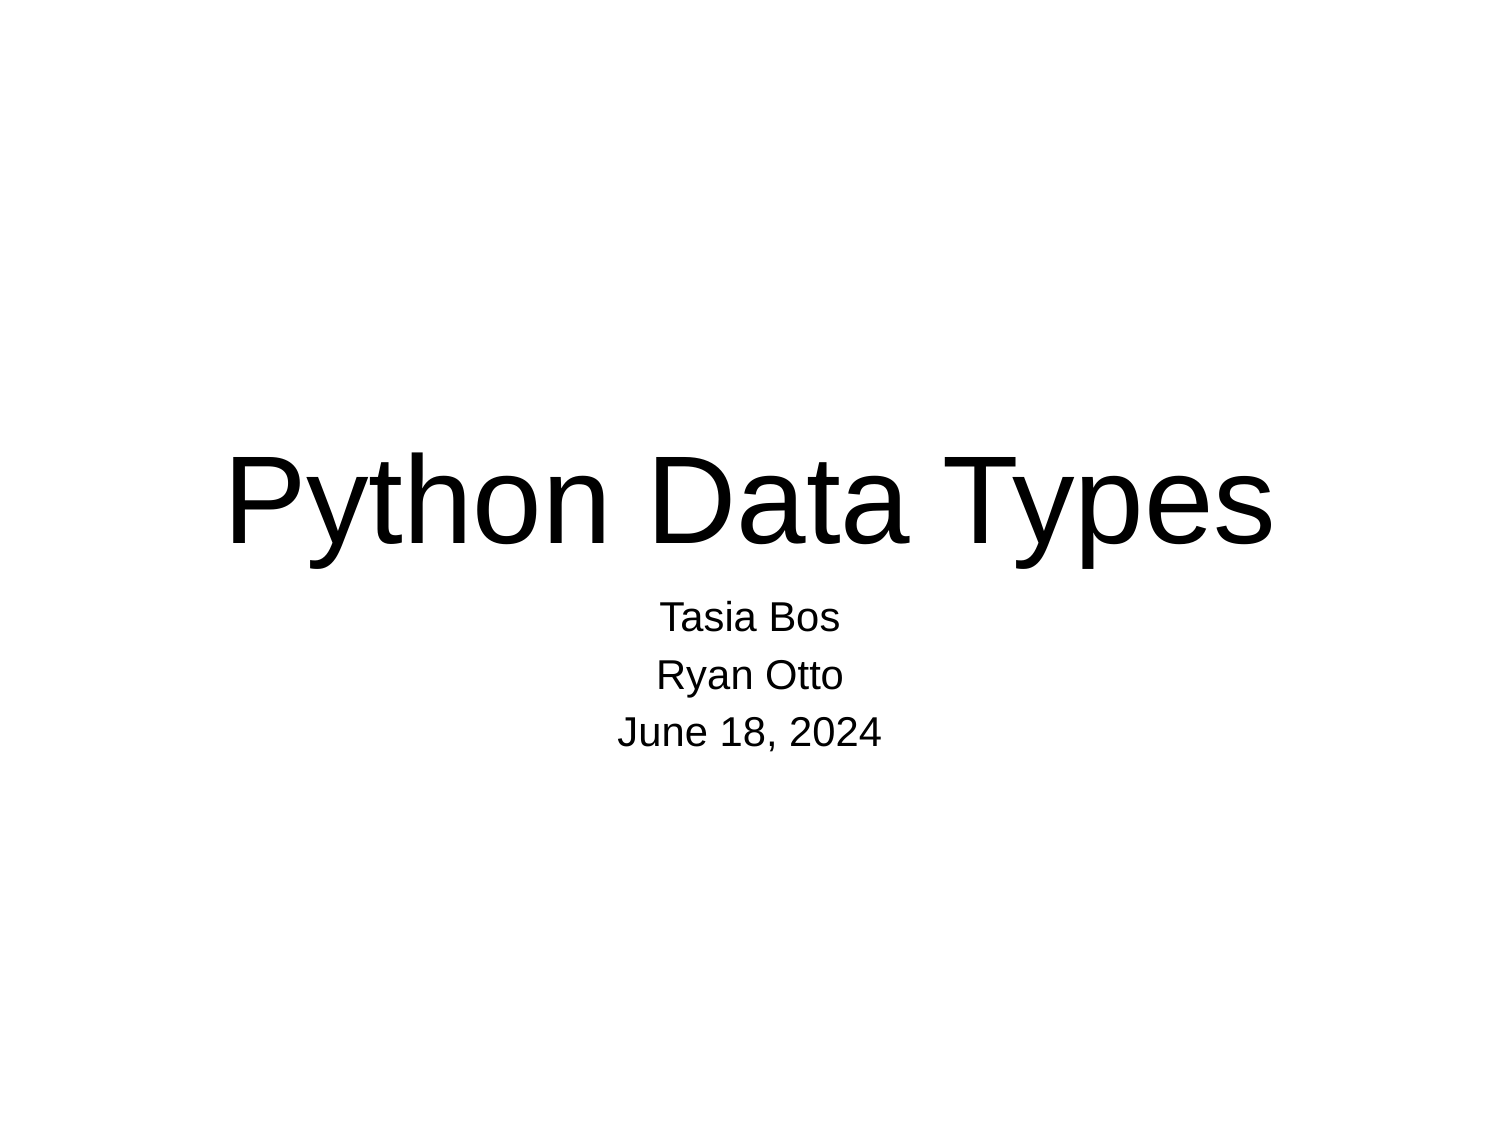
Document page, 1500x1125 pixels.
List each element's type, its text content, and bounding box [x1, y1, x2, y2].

title Python Data Types [187, 184, 1313, 576]
subtitle Tasia Bos Ryan Otto June 18, 2024 [187, 590, 1313, 863]
